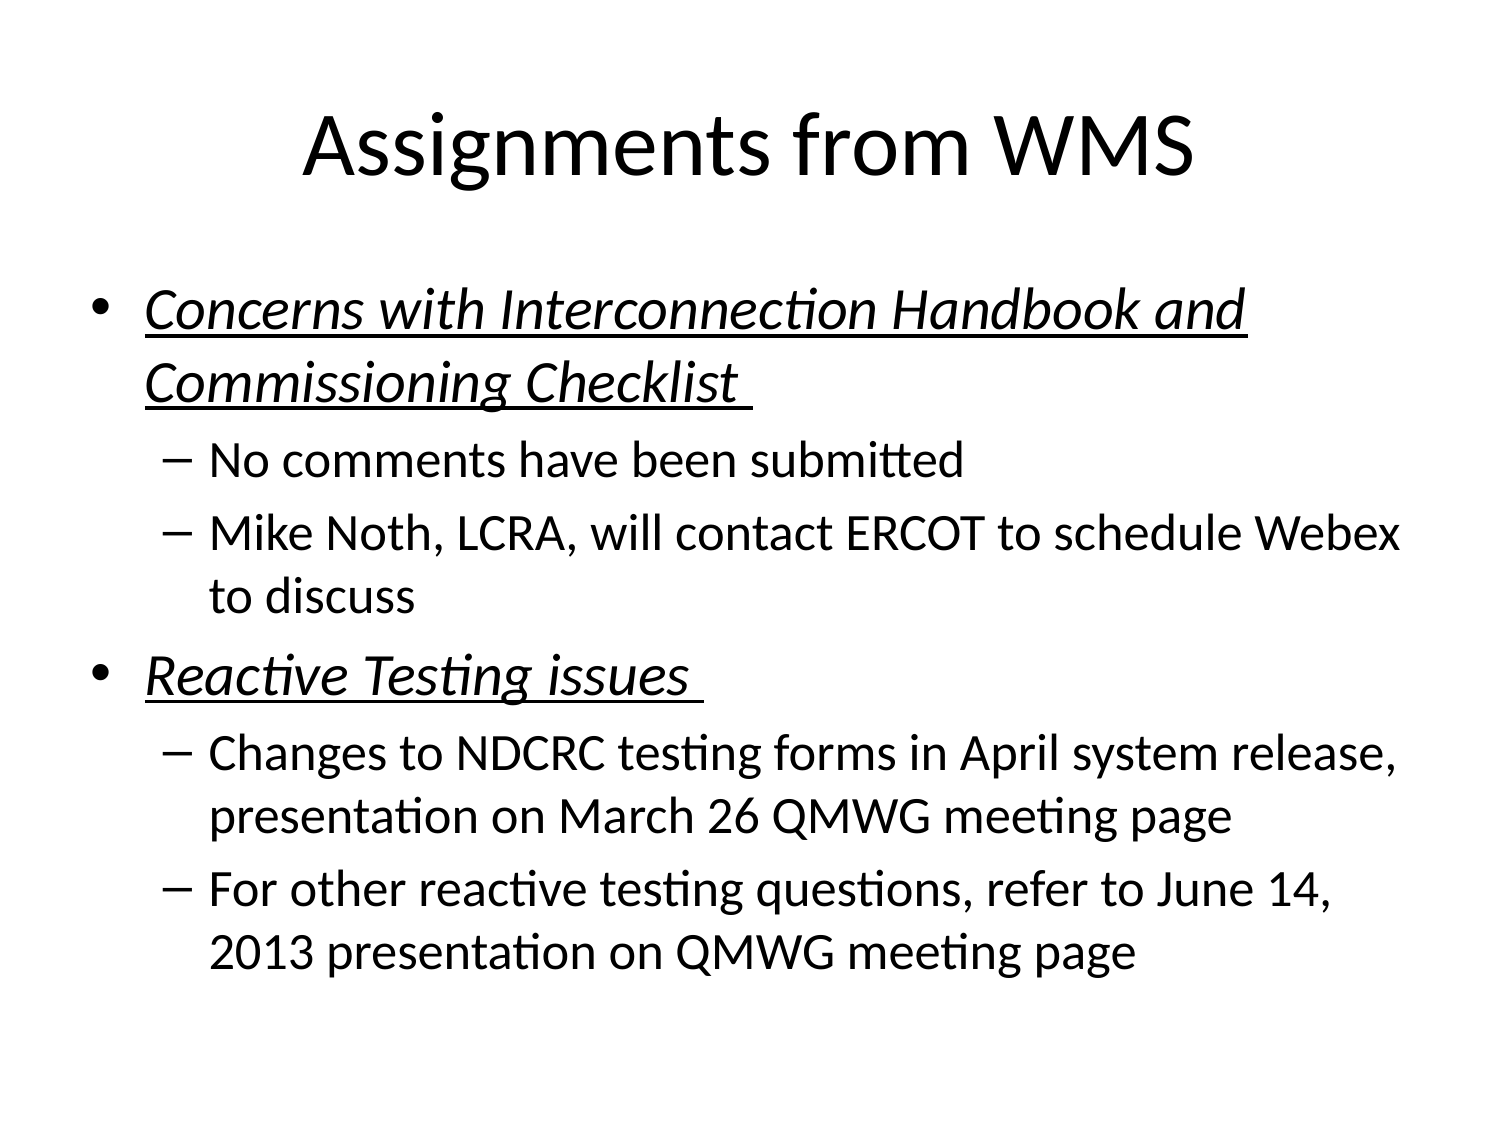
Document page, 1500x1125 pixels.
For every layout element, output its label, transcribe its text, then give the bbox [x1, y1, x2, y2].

list Concerns with Interconnection Handbook and Commissioning Checklist No comments have been submitted Mike Noth, LCRA, will contact ERCOT to schedule Webex to discuss Reactive Testing issues Changes to NDCRC testing forms in April system release, presentation on March 26 QMWG meeting page For other reactive testing questions, refer to June 14, 2013 presentation on QMWG meeting page [75, 262, 1425, 1005]
title Assignments from WMS [75, 45, 1425, 233]
